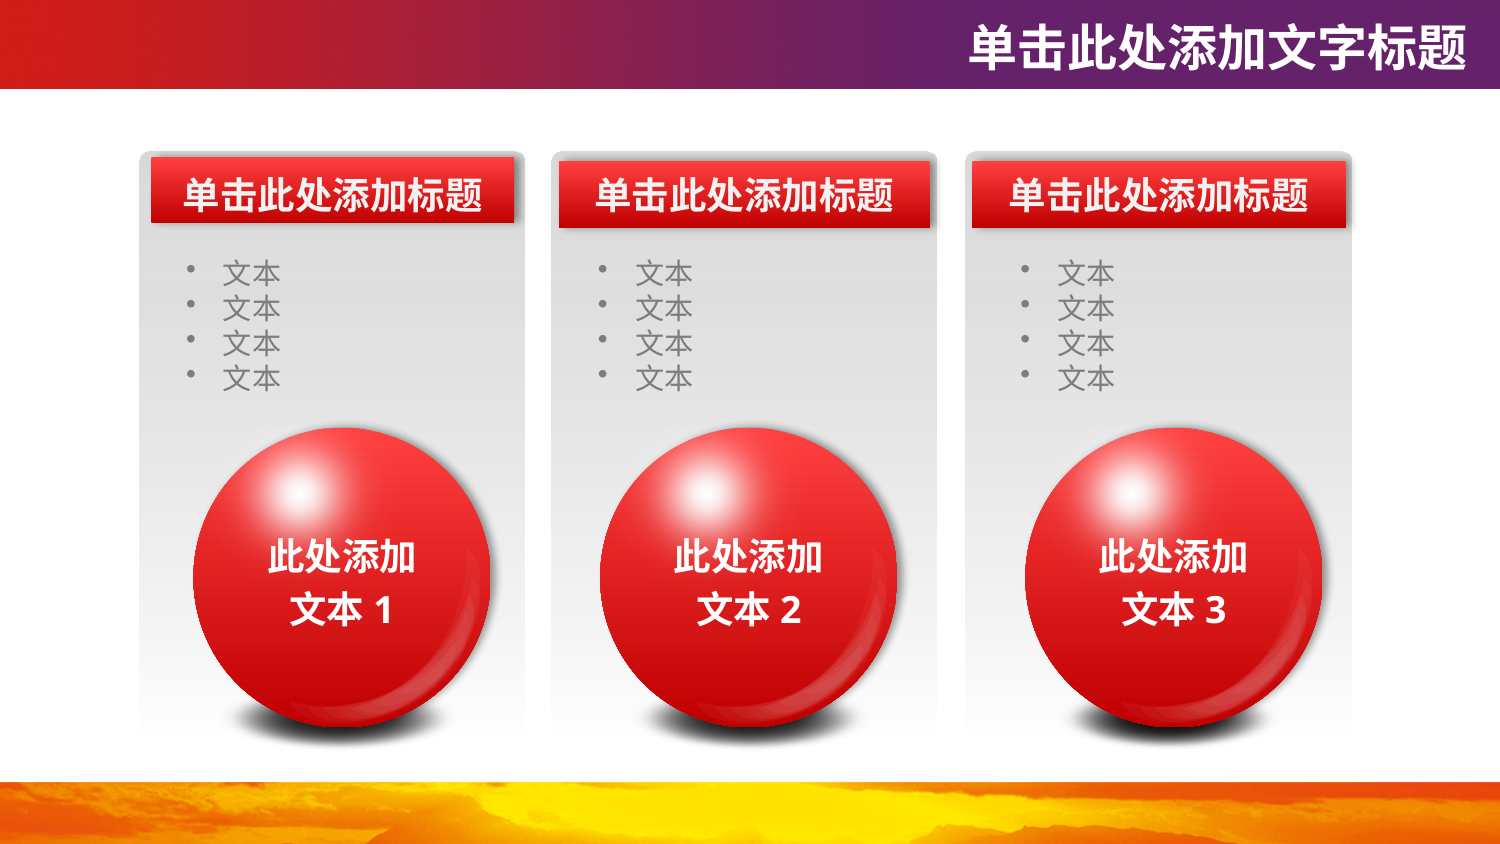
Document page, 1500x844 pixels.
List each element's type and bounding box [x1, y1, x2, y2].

picture [0, 0, 1500, 89]
text_box [597, 415, 913, 762]
picture [0, 783, 1500, 844]
text_box [1022, 415, 1339, 762]
text_box [139, 151, 525, 739]
text_box [551, 151, 937, 739]
text_box [965, 151, 1352, 739]
text_box [190, 415, 507, 762]
